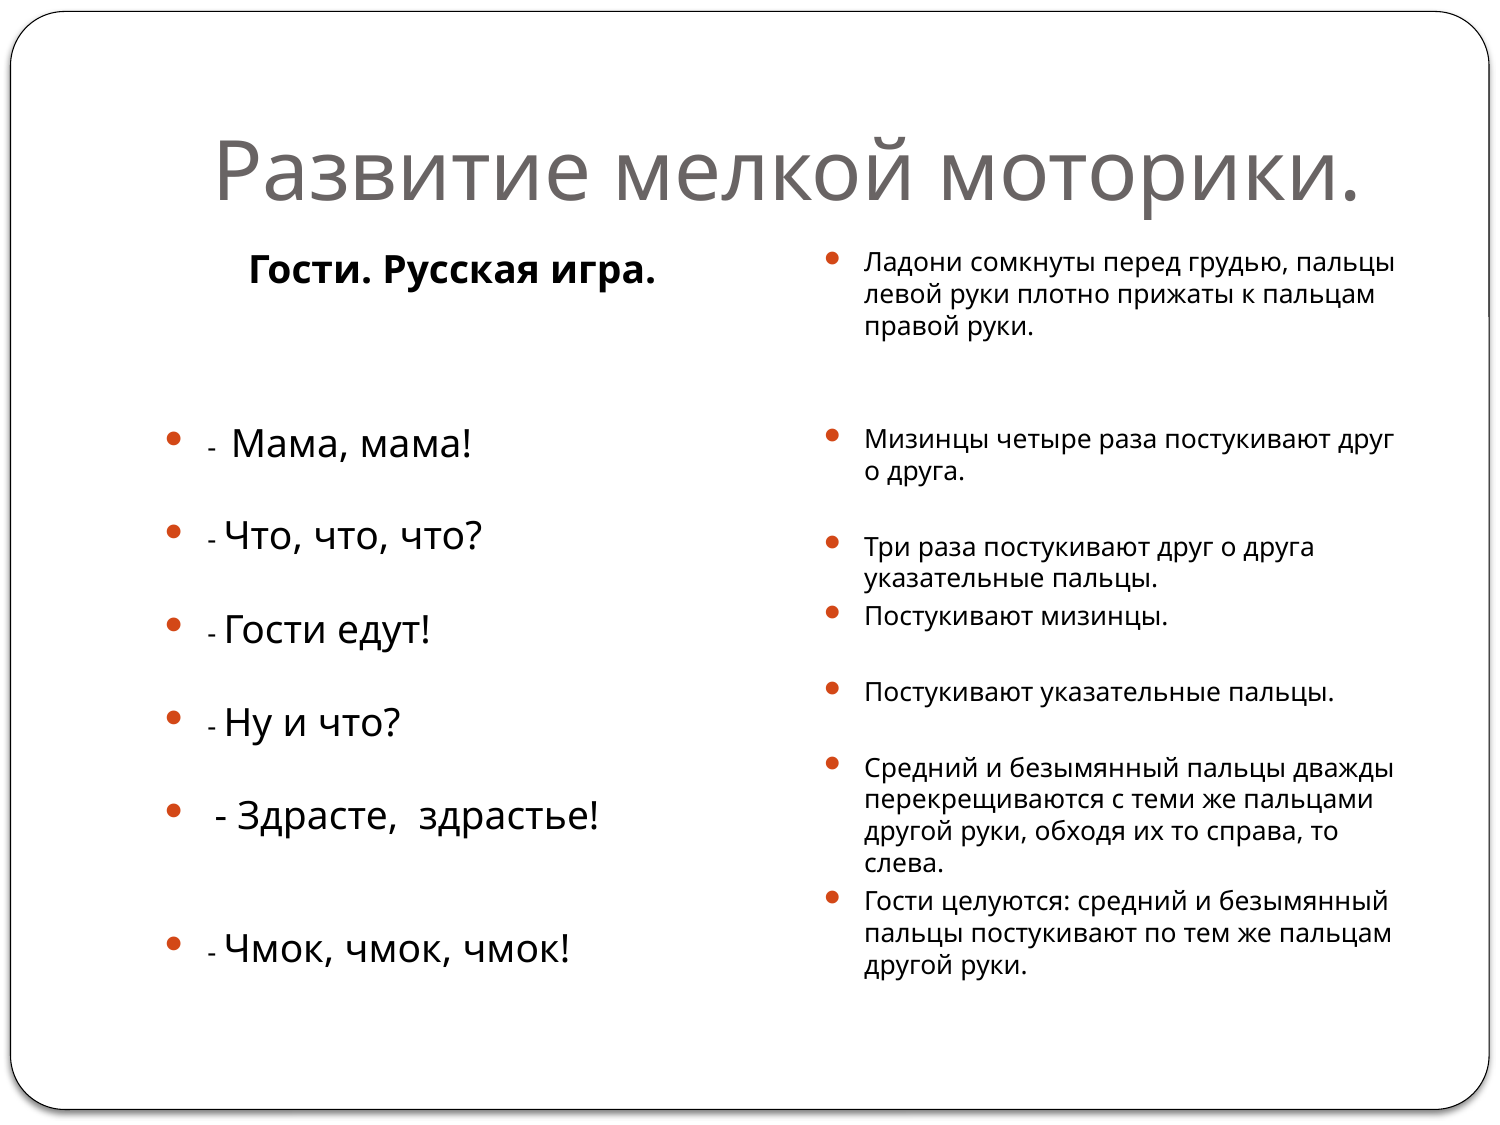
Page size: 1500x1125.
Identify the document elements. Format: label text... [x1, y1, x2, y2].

list Ладони сомкнуты перед грудью, пальцы левой руки плотно прижаты к пальцам правой руки. Мизинцы четыре раза постукивают друг о друга. Три раза постукивают друг о друга указательные пальцы. Постукивают мизинцы. Постукивают указательные пальцы. Средний и безымянный пальцы дважды перекрещиваются с теми же пальцами другой руки, обходя их то справа, то слева. Гости целуются: средний и безымянный пальцы постукивают по тем же пальцам другой руки. [809, 237, 1425, 988]
title Развитие мелкой моторики. [150, 45, 1425, 233]
list Гости. Русская игра. - Мама, мама! - Что, что, что? - Гости едут! - Ну и что? - Здрасте, здрастье! - Чмок, чмок, чмок! [150, 237, 765, 988]
